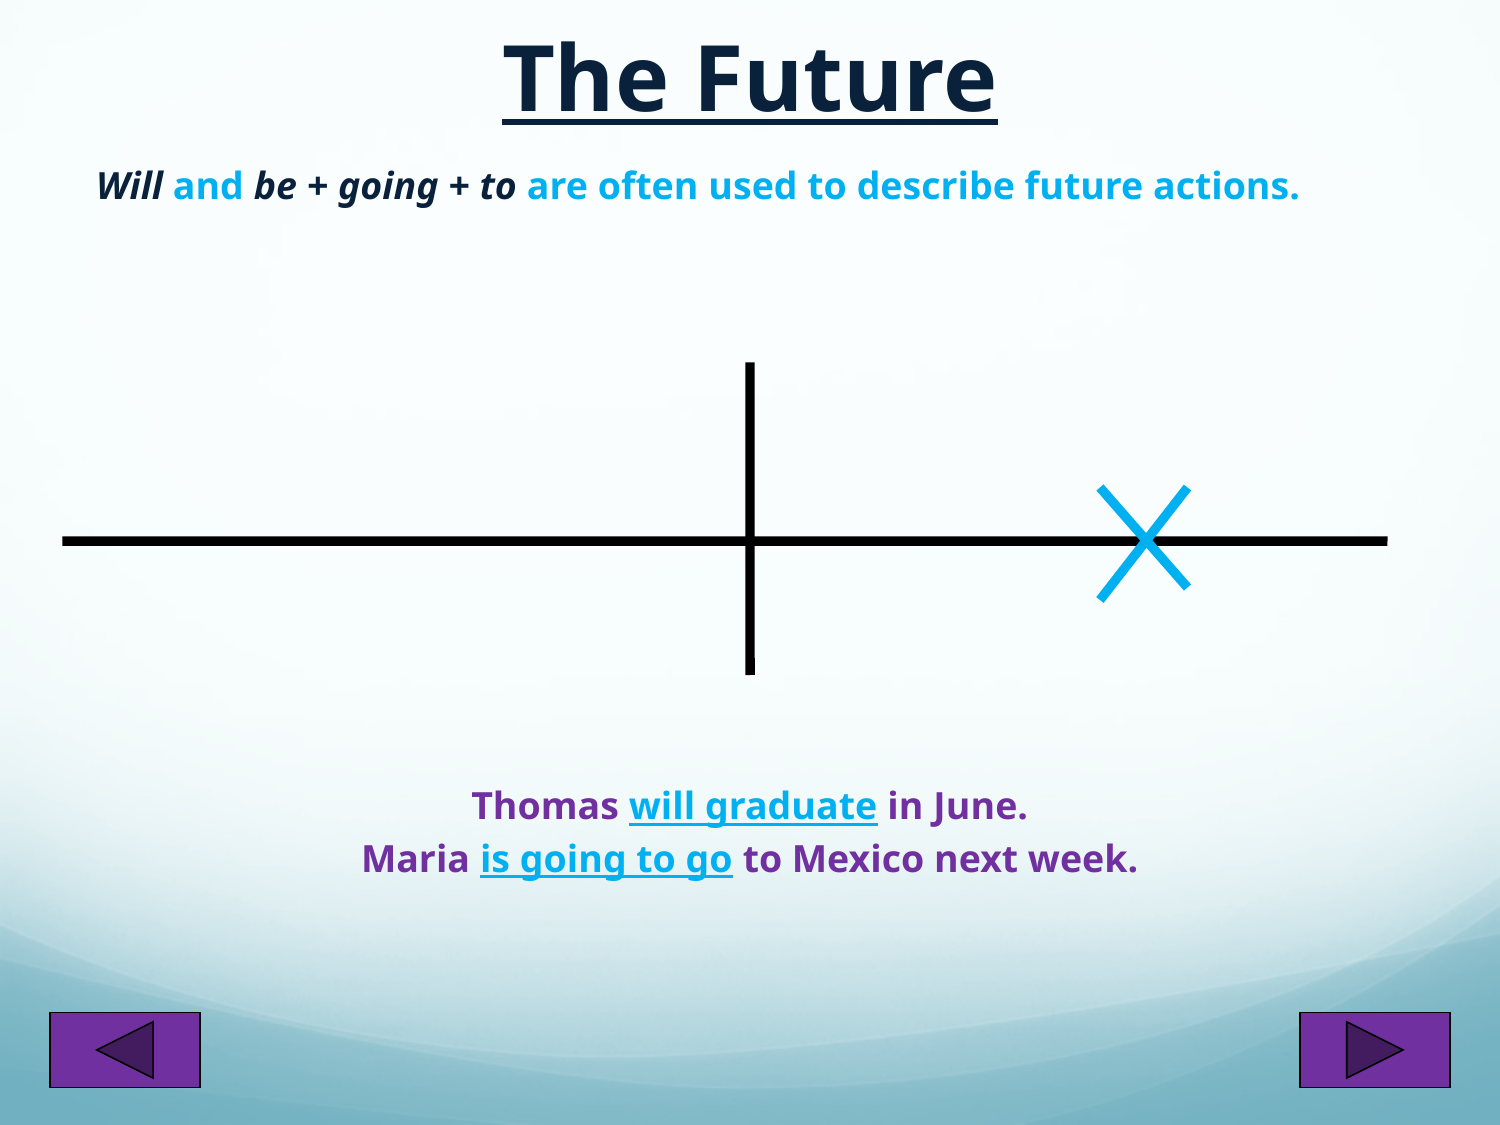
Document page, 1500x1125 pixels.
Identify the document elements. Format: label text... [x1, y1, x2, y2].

text_box The Future [12, 12, 1488, 138]
text_box Will and be + going + to are often used to describe future actions. [24, 149, 1450, 413]
text_box [49, 1012, 200, 1088]
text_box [61, 361, 1388, 676]
text_box Thomas will graduate in June. Maria is going to go to Mexico next week. [0, 774, 1500, 925]
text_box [1099, 486, 1188, 601]
text_box [1299, 1012, 1450, 1088]
